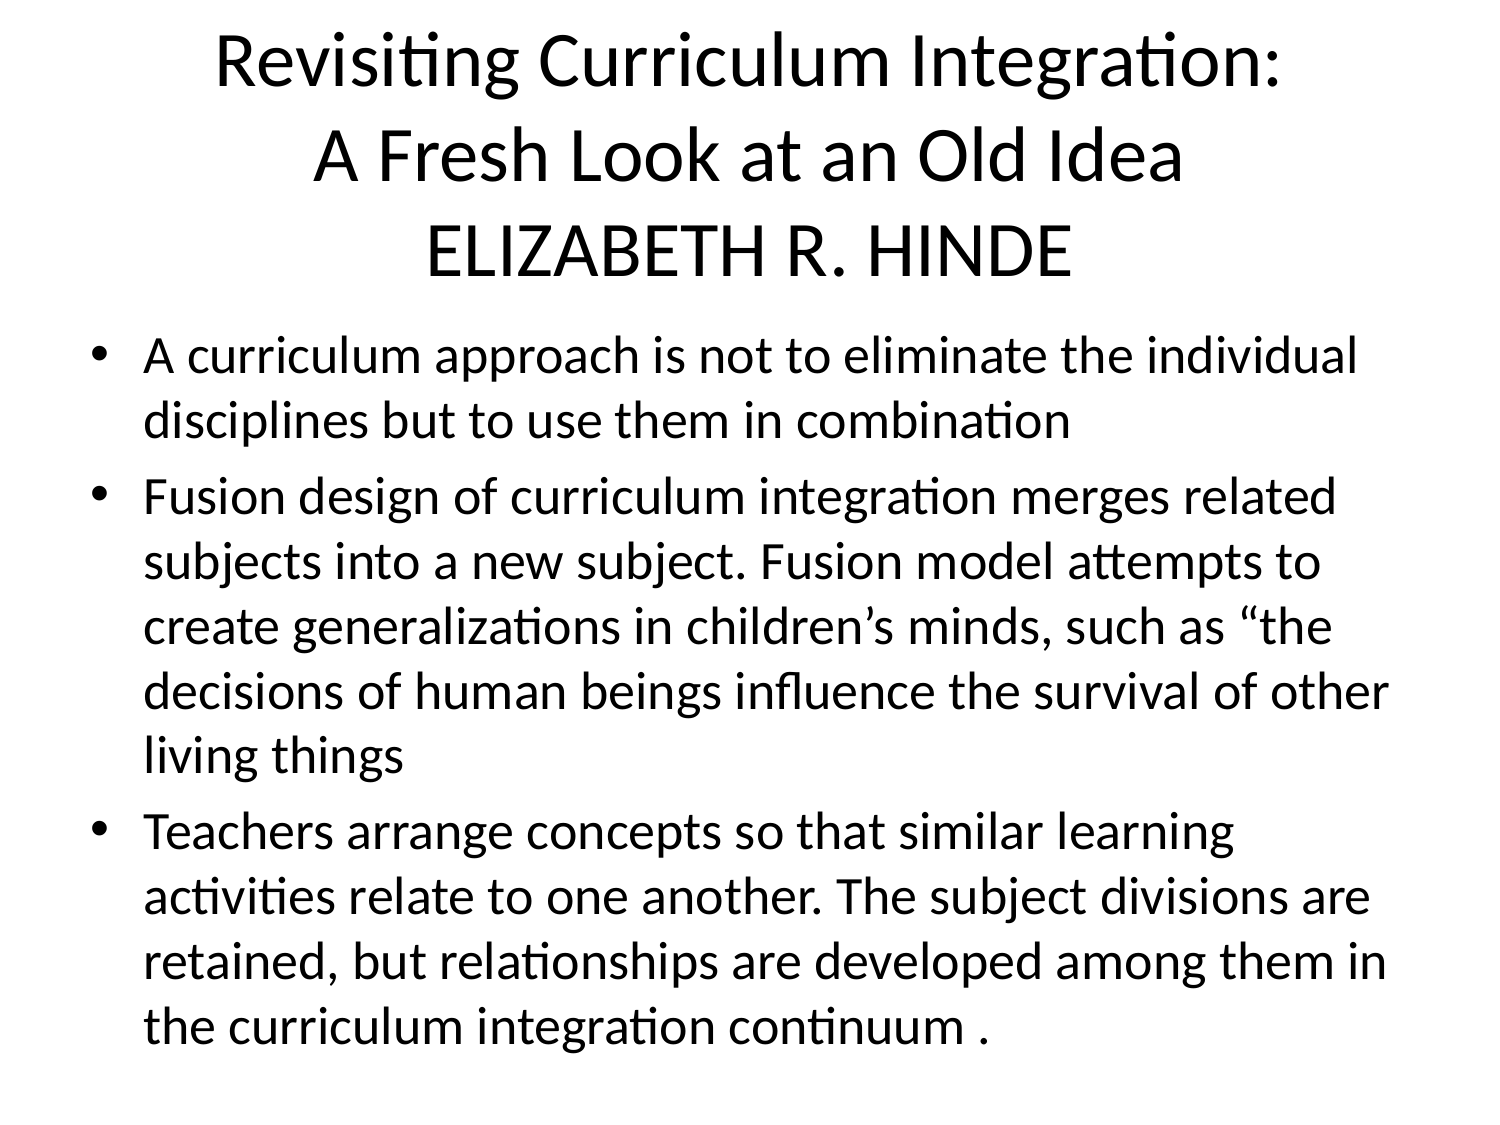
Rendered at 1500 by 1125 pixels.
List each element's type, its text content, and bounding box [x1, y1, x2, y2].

title Revisiting Curriculum Integration: A Fresh Look at an Old Idea ELIZABETH R. HINDE [75, 0, 1425, 300]
list A curriculum approach is not to eliminate the individual disciplines but to use them in combination Fusion design of curriculum integration merges related subjects into a new subject. Fusion model attempts to create generalizations in children’s minds, such as “the decisions of human beings influence the survival of other living things Teachers arrange concepts so that similar learning activities relate to one another. The subject divisions are retained, but relationships are developed among them in the curriculum integration continuum . [75, 312, 1425, 1075]
